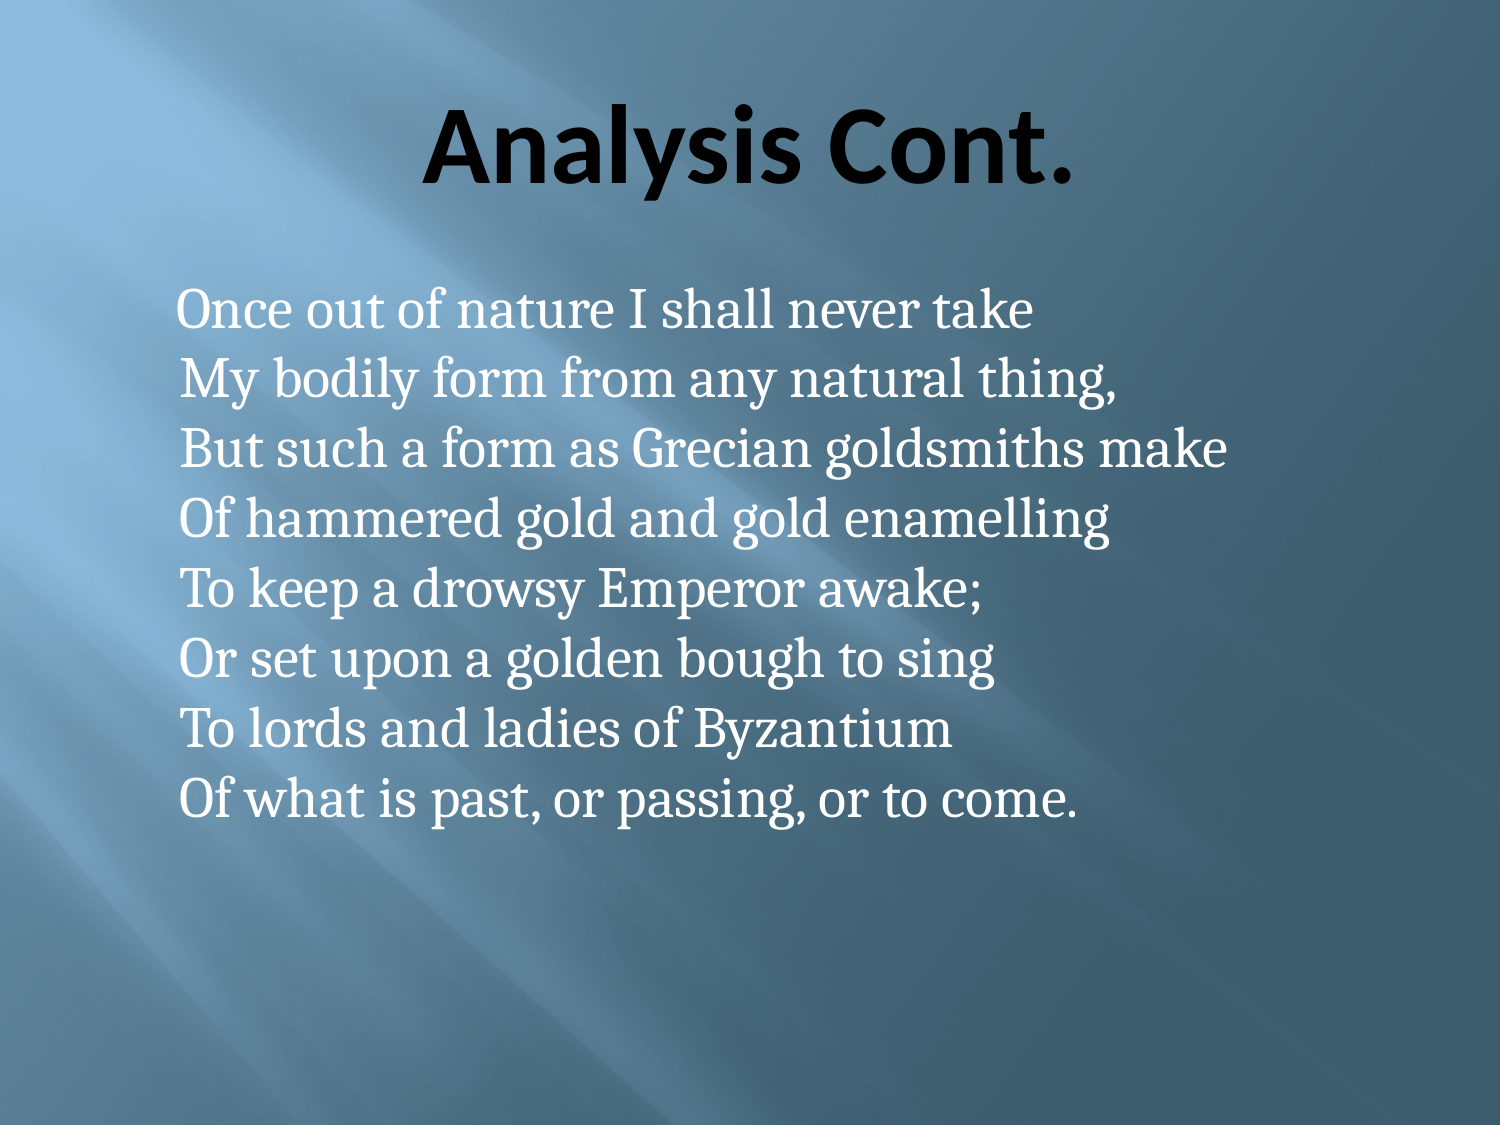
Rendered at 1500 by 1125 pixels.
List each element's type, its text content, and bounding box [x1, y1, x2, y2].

list Once out of nature I shall never take My bodily form from any natural thing, But such a form as Grecian goldsmiths make Of hammered gold and gold enamelling To keep a drowsy Emperor awake; Or set upon a golden bough to sing To lords and ladies of Byzantium Of what is past, or passing, or to come. [75, 262, 1425, 1035]
title Analysis Cont. [75, 45, 1425, 233]
